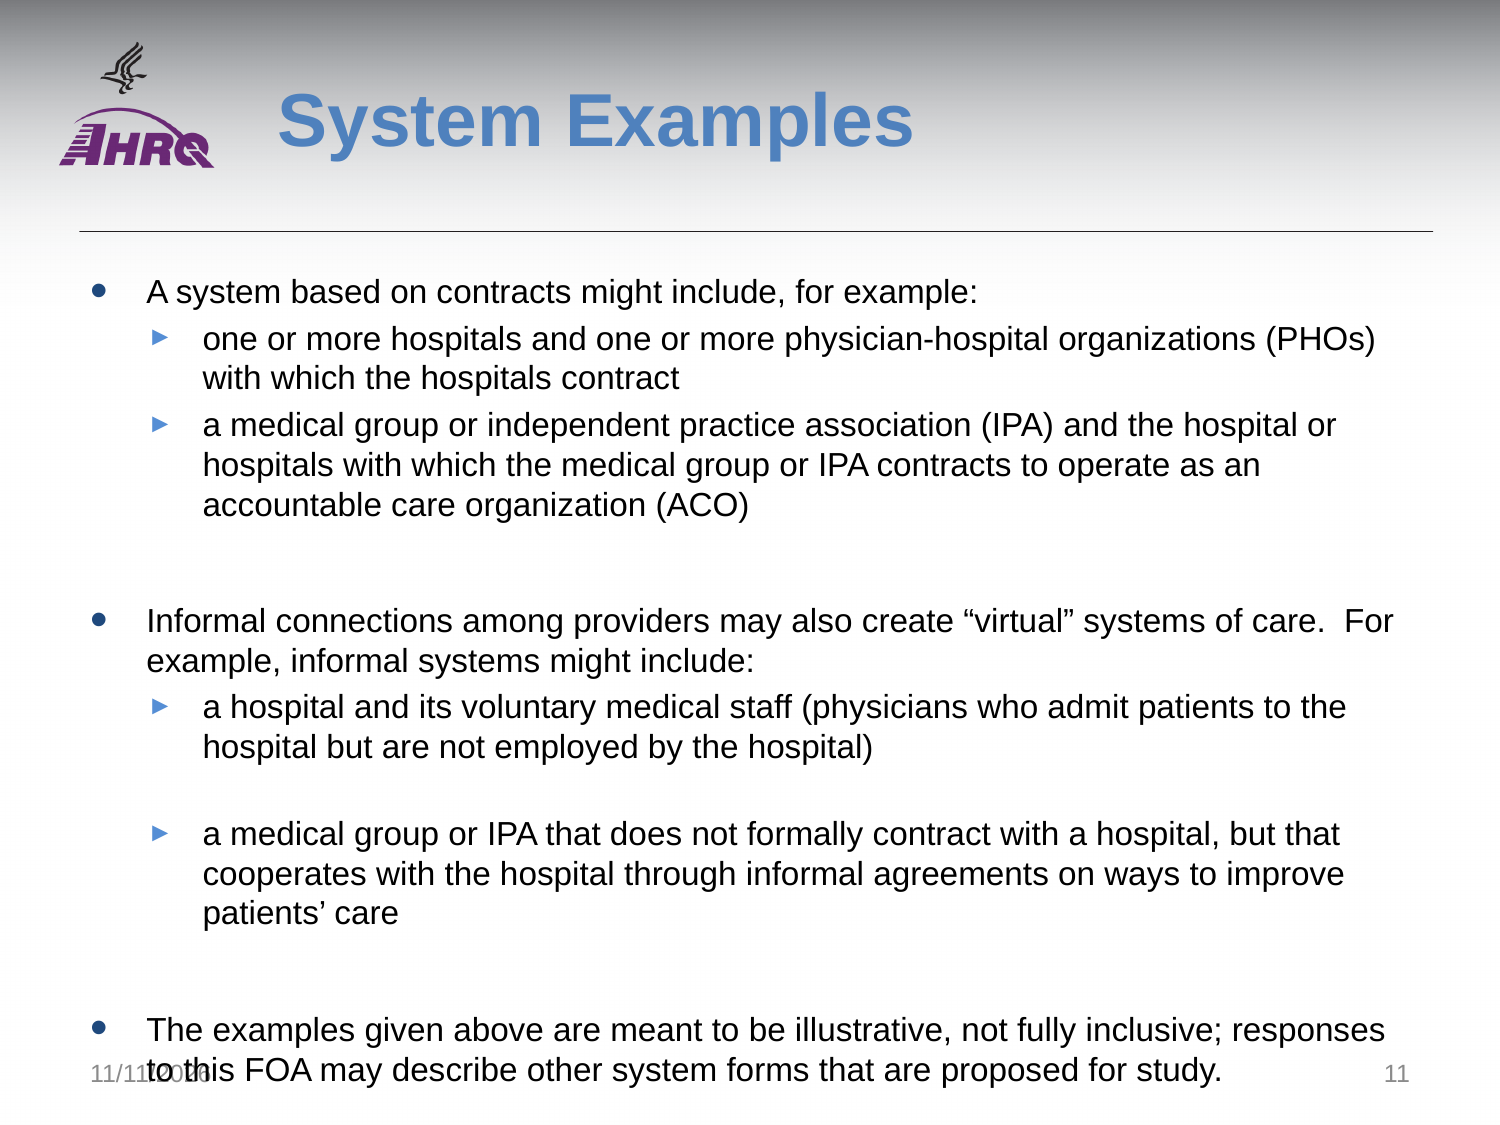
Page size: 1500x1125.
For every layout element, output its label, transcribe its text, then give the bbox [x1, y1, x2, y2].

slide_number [75, 1042, 425, 1103]
title System Examples [262, 45, 1425, 188]
list A system based on contracts might include, for example: one or more hospitals and one or more physician-hospital organizations (PHOs) with which the hospitals contract a medical group or independent practice association (IPA) and the hospital or hospitals with which the medical group or IPA contracts to operate as an accountable care organization (ACO) Informal connections among providers may also create “virtual” systems of care. For example, informal systems might include: a hospital and its voluntary medical staff (physicians who admit patients to the hospital but are not employed by the hospital) a medical group or IPA that does not formally contract with a hospital, but that cooperates with the hospital through informal agreements on ways to improve patients’ care The examples given above are meant to be illustrative, not fully inclusive; responses to this FOA may describe other system forms that are proposed for study. [75, 262, 1425, 1005]
slide_number 11 [1074, 1042, 1425, 1103]
picture [0, 0, 1500, 1125]
